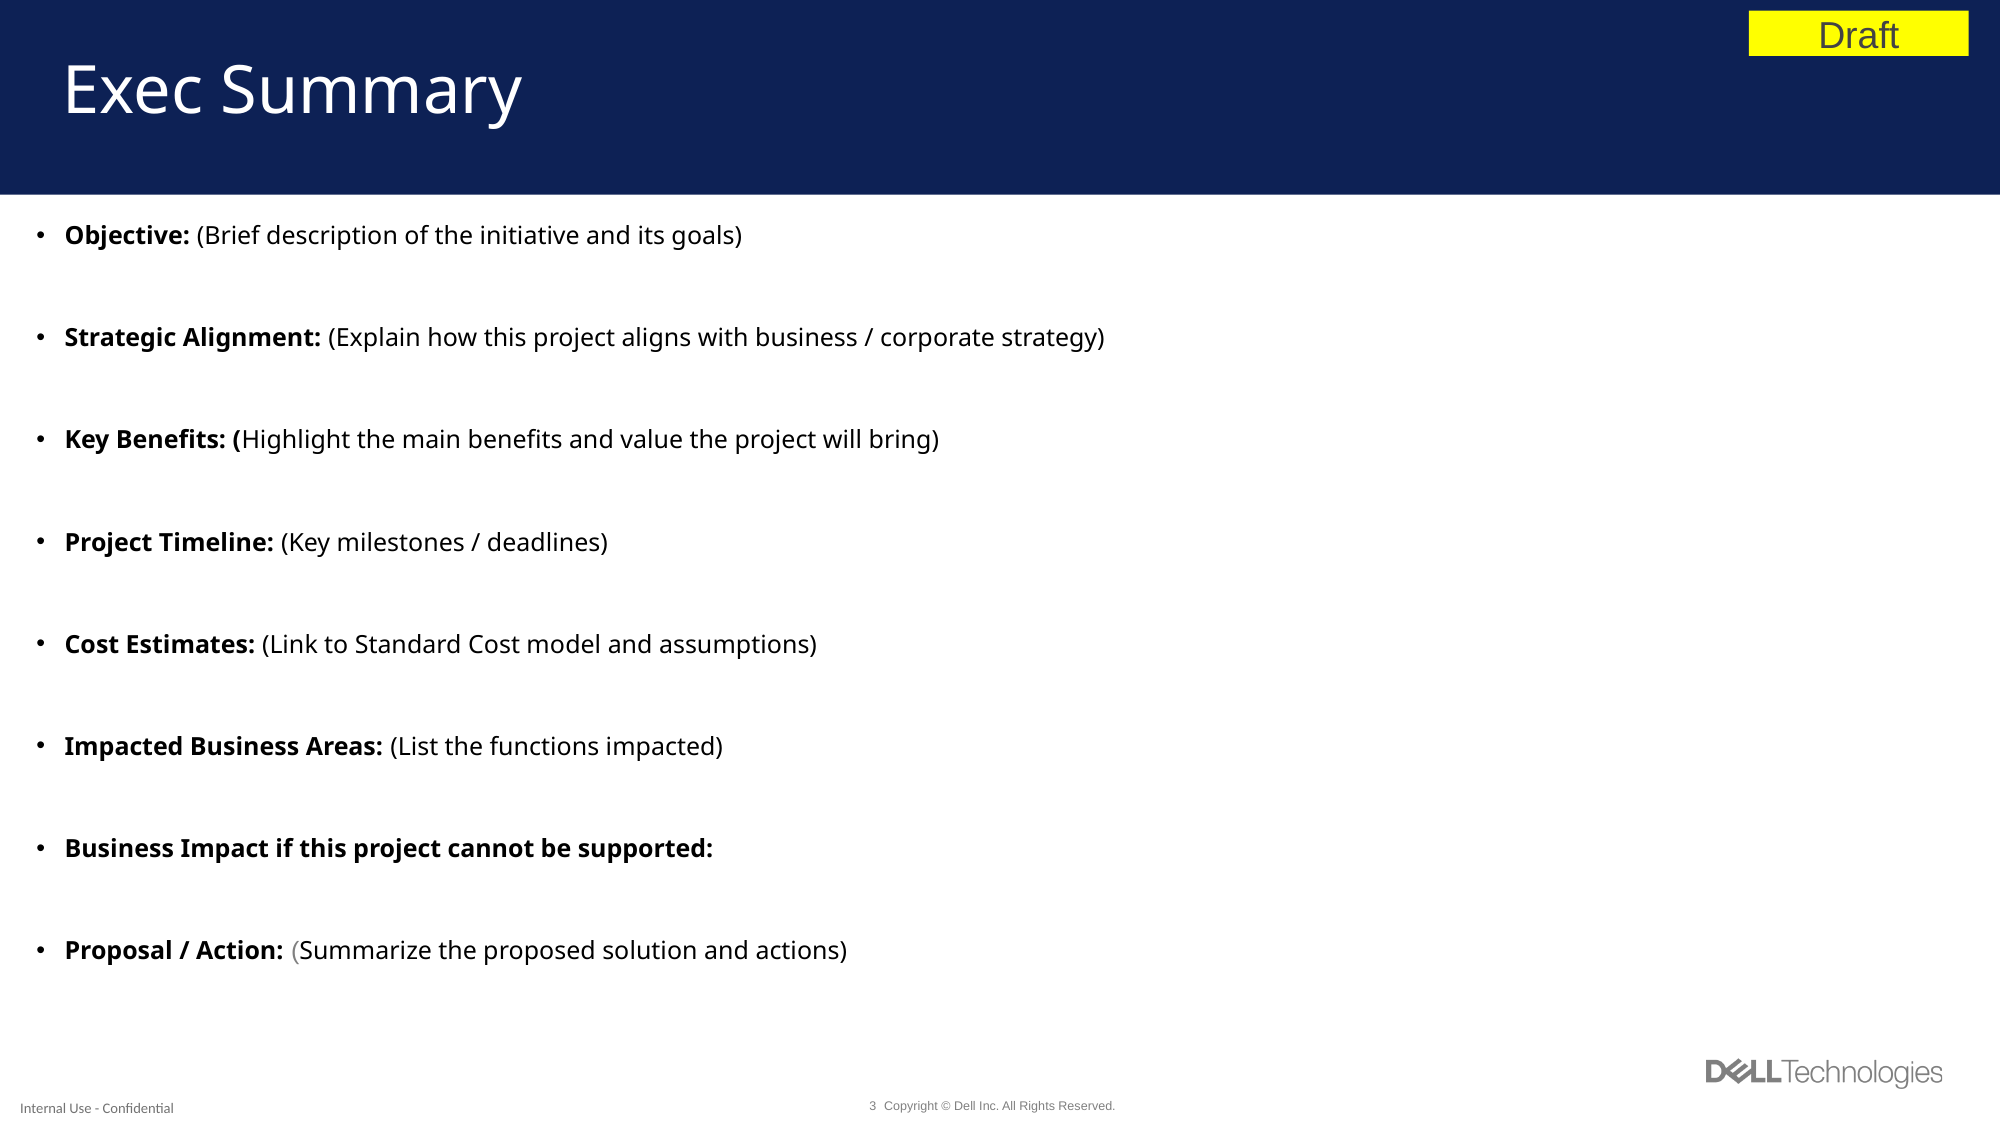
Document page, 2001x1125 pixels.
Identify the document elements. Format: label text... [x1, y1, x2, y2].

picture [1706, 1058, 1943, 1089]
text_box [0, 0, 2000, 196]
text_box Objective: (Brief description of the initiative and its goals) Strategic Alignment: (Explain how this project aligns with business / corporate strategy) Key Benefits: (Highlight the main benefits and value the project will bring) Project Timeline: (Key milestones / deadlines) Cost Estimates: (Link to Standard Cost model and assumptions) Impacted Business Areas: (List the functions impacted) Business Impact if this project cannot be supported: Proposal / Action: (Summarize the proposed solution and actions) [21, 207, 1911, 1075]
title Exec Summary [62, 56, 1938, 129]
text_box Draft [1748, 10, 1969, 56]
